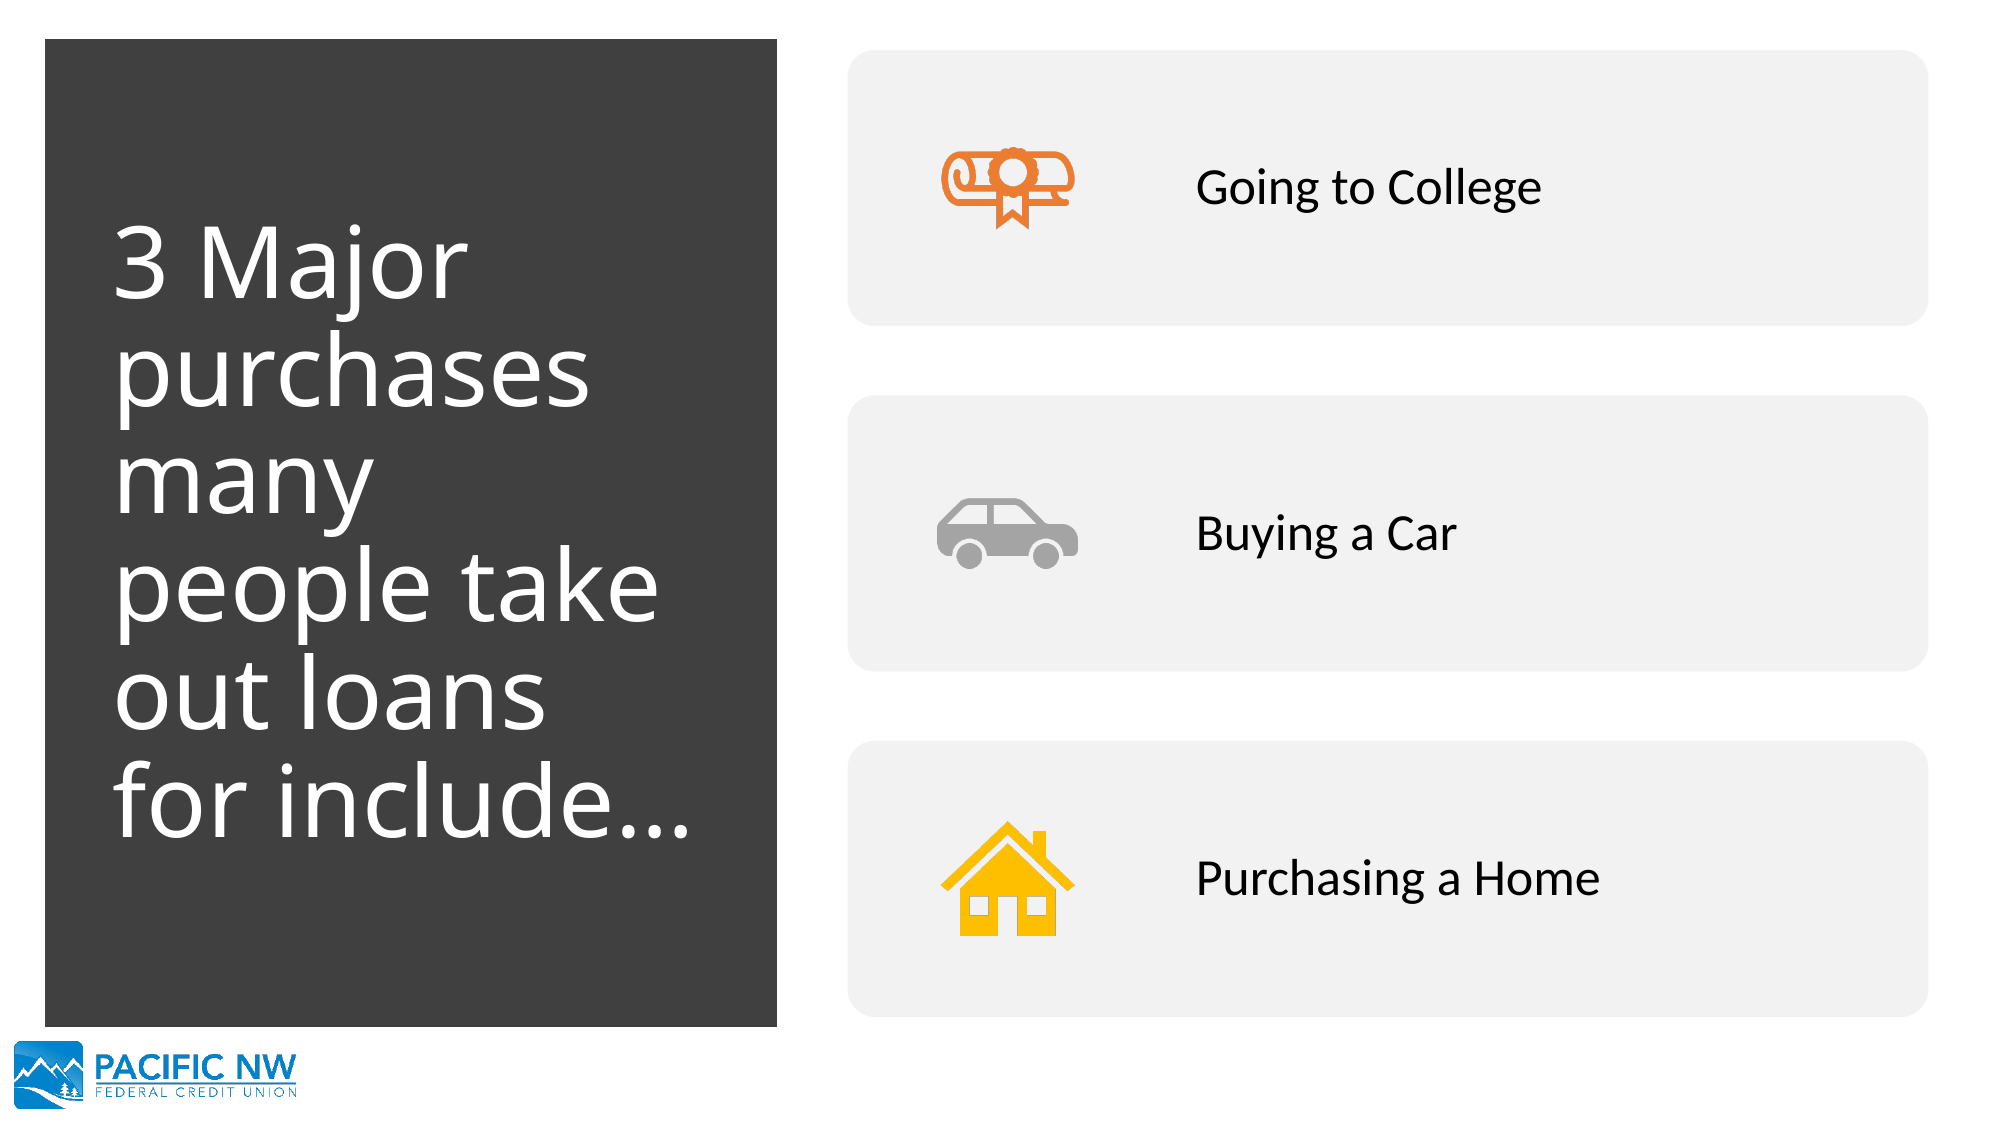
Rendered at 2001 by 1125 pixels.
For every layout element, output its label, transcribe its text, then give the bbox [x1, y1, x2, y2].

text_box [54, 49, 768, 1018]
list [847, 49, 1929, 1018]
picture [14, 1041, 296, 1109]
title 3 Major purchases many people take out loans for include… [97, 104, 722, 967]
